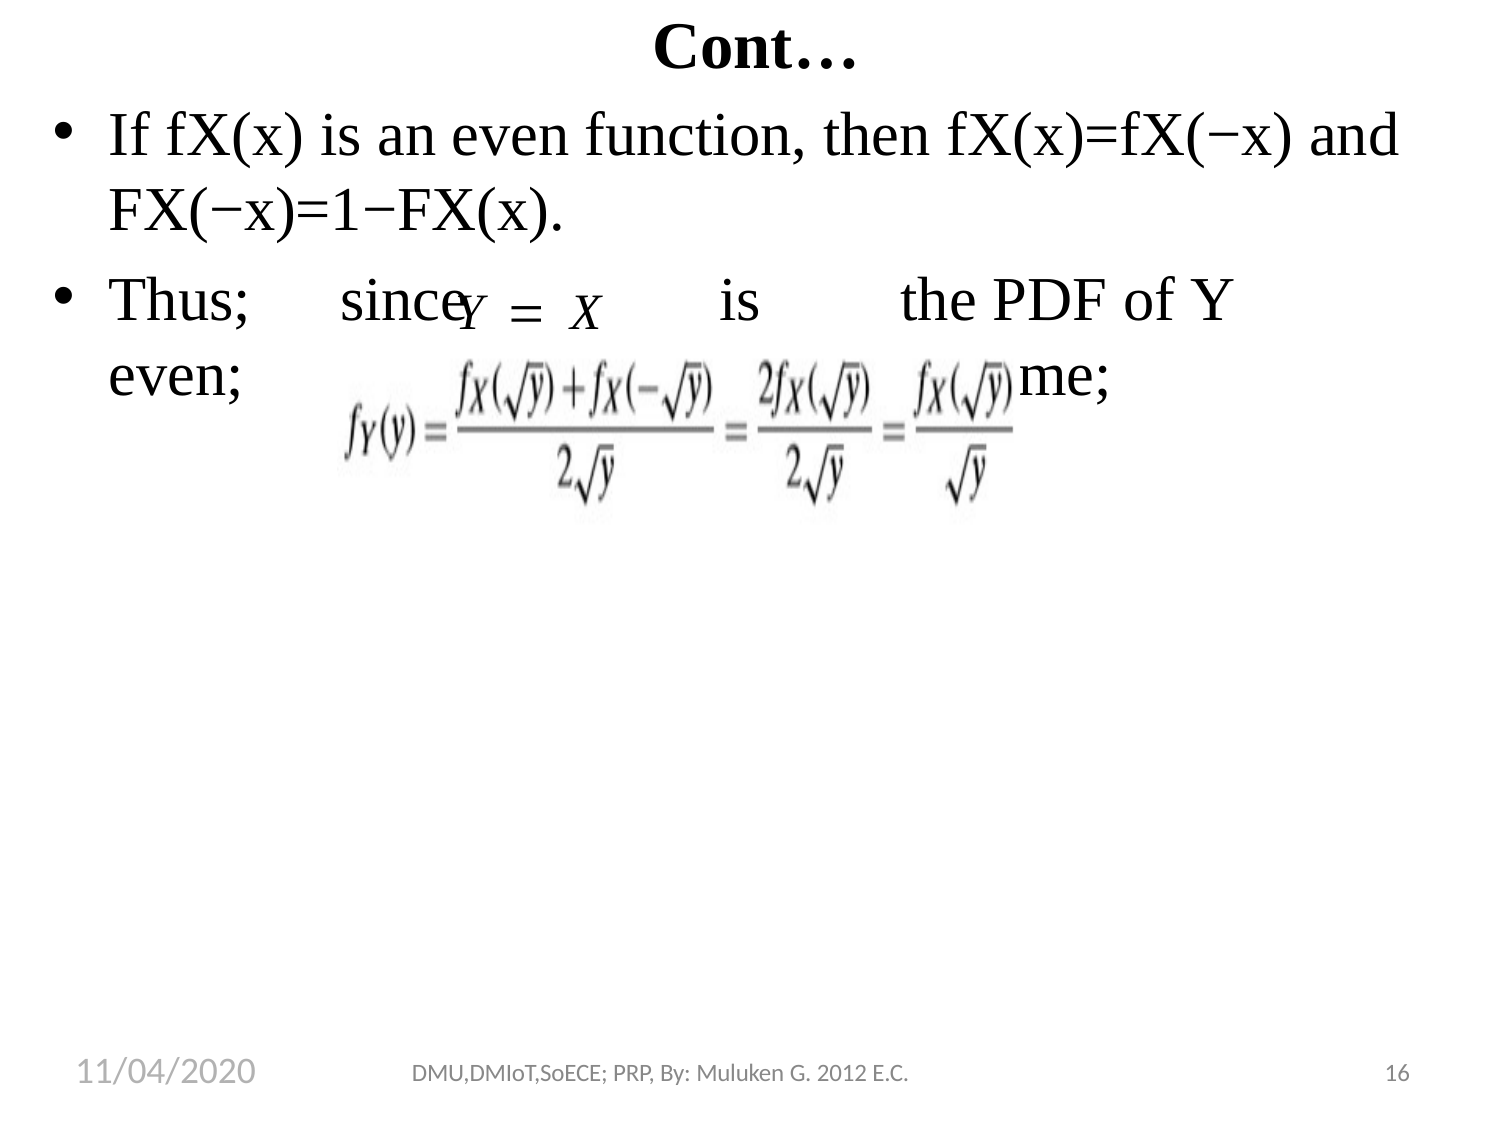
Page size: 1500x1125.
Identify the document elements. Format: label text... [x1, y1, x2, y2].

text_box the PDF of Y become; [898, 255, 1461, 408]
text_box If fX(x) is an even function, then fX(x)=fX(−x) and FX(−x)=1−FX(x). [50, 90, 1462, 243]
title Cont… [650, 0, 863, 90]
text_box Thus; since is even; [50, 255, 856, 408]
text_box [337, 337, 1021, 527]
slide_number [75, 1046, 420, 1103]
footer DMU,DMIoT,SoECE; PRP, By: Muluken G. 2012 E.C. [409, 1060, 1075, 1125]
text_box Y  X 2 [448, 276, 630, 337]
slide_number 16 [1378, 1060, 1417, 1090]
